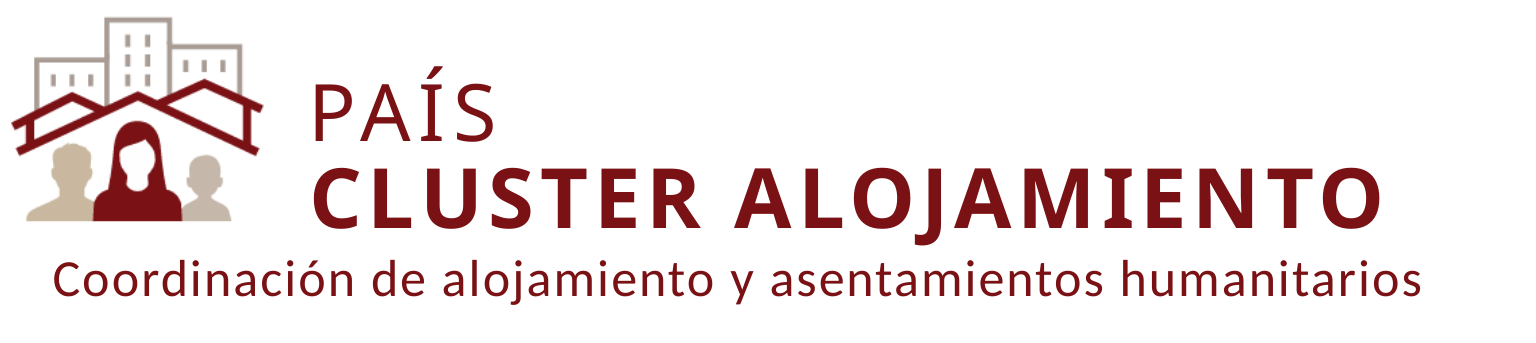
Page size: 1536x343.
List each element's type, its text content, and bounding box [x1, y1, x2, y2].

text_box CLUSTER ALOJAMIENTO [294, 138, 1504, 253]
picture [2, 0, 270, 232]
text_box Coordinación de alojamiento y asentamientos humanitarios [37, 236, 1440, 315]
text_box PAÍS [293, 54, 1164, 165]
